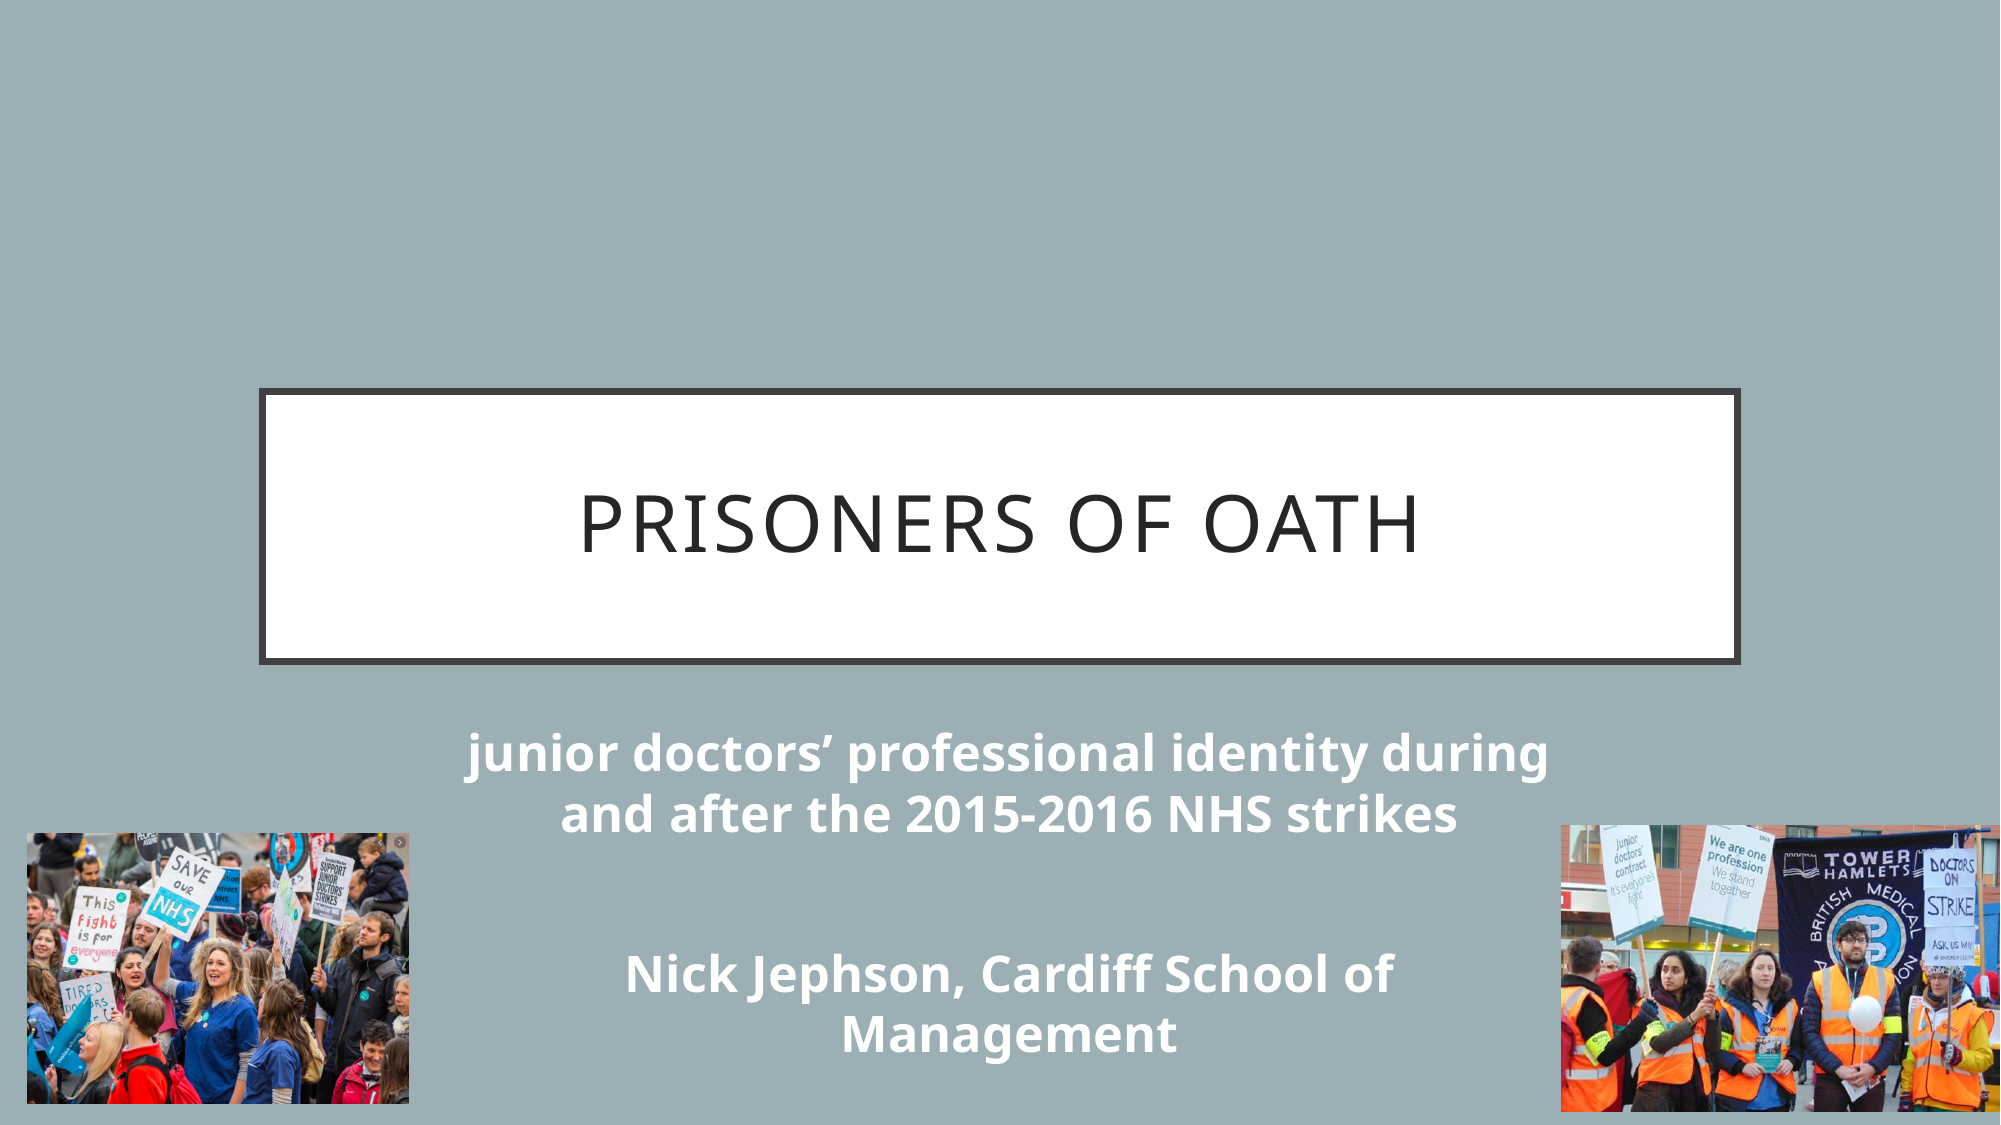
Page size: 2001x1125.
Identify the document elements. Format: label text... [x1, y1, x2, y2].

subtitle junior doctors’ professional identity during and after the 2015-2016 NHS strikes Nick Jephson, Cardiff School of Management [442, 713, 1578, 1104]
picture [27, 1072, 48, 1104]
title Prisoners of oath [259, 388, 1741, 665]
picture [1560, 825, 2000, 1112]
picture [27, 833, 409, 1104]
picture [275, 833, 296, 864]
